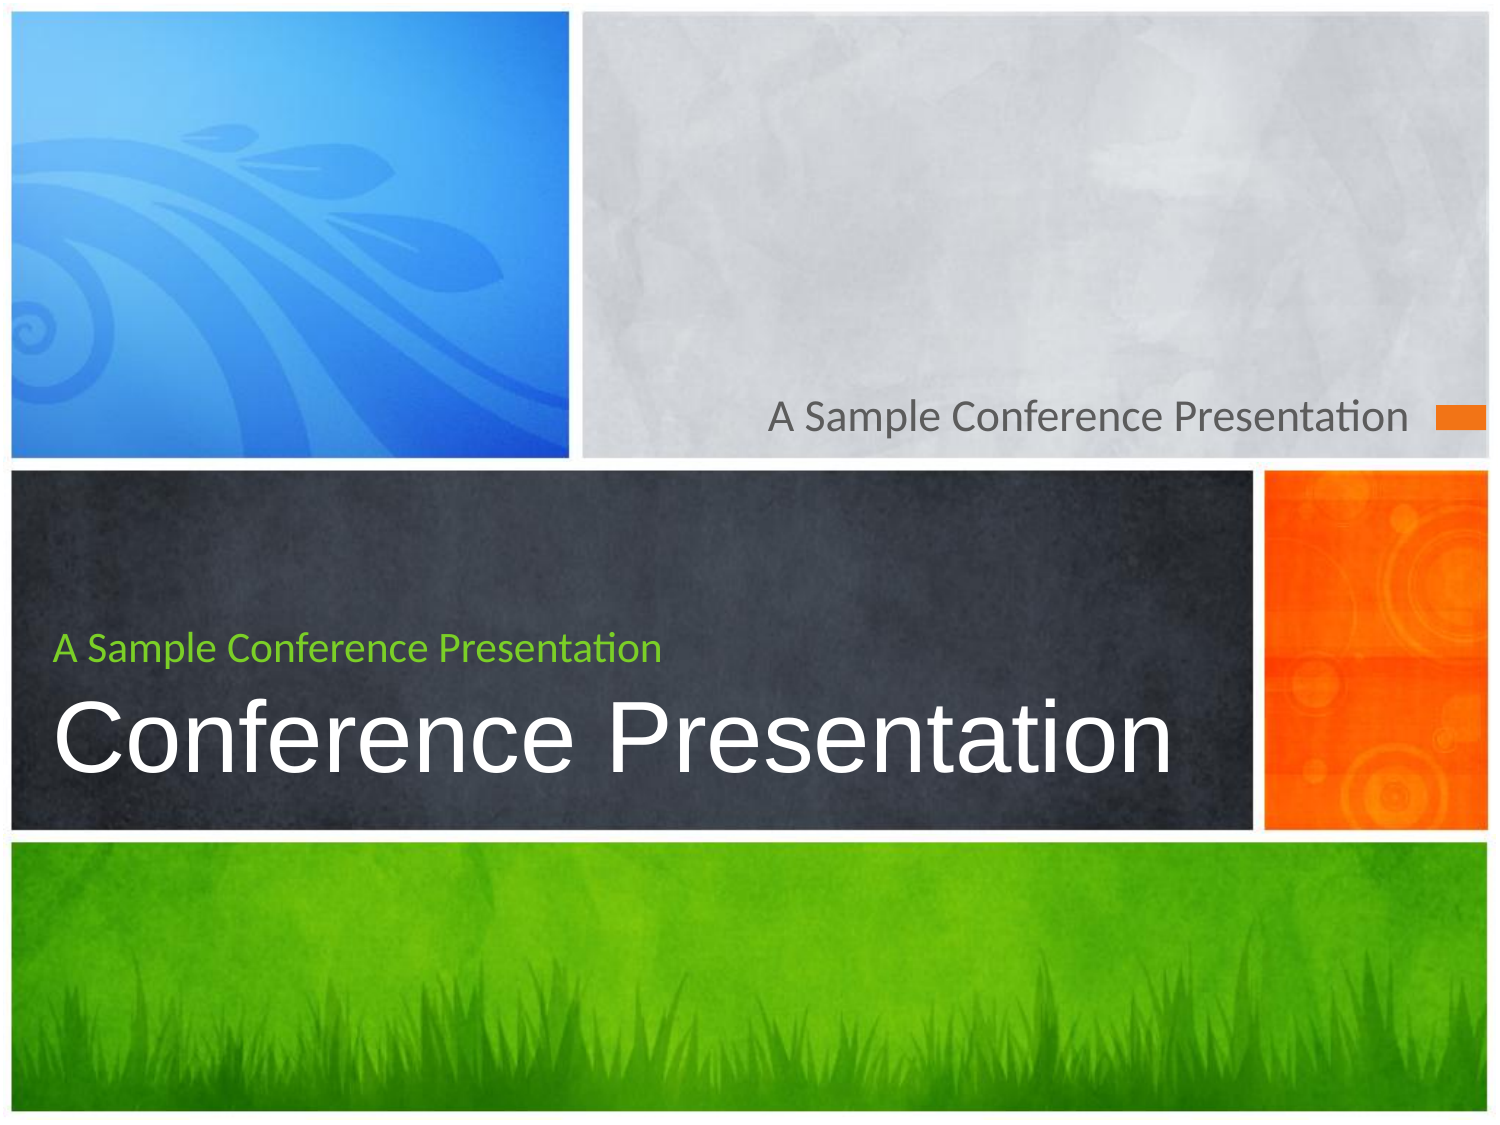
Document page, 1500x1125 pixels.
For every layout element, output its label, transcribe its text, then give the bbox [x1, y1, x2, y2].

list A Sample Conference Presentation [612, 215, 1425, 449]
title A Sample Conference Presentation Conference Presentation [37, 500, 1225, 800]
picture [3, 3, 1498, 1120]
